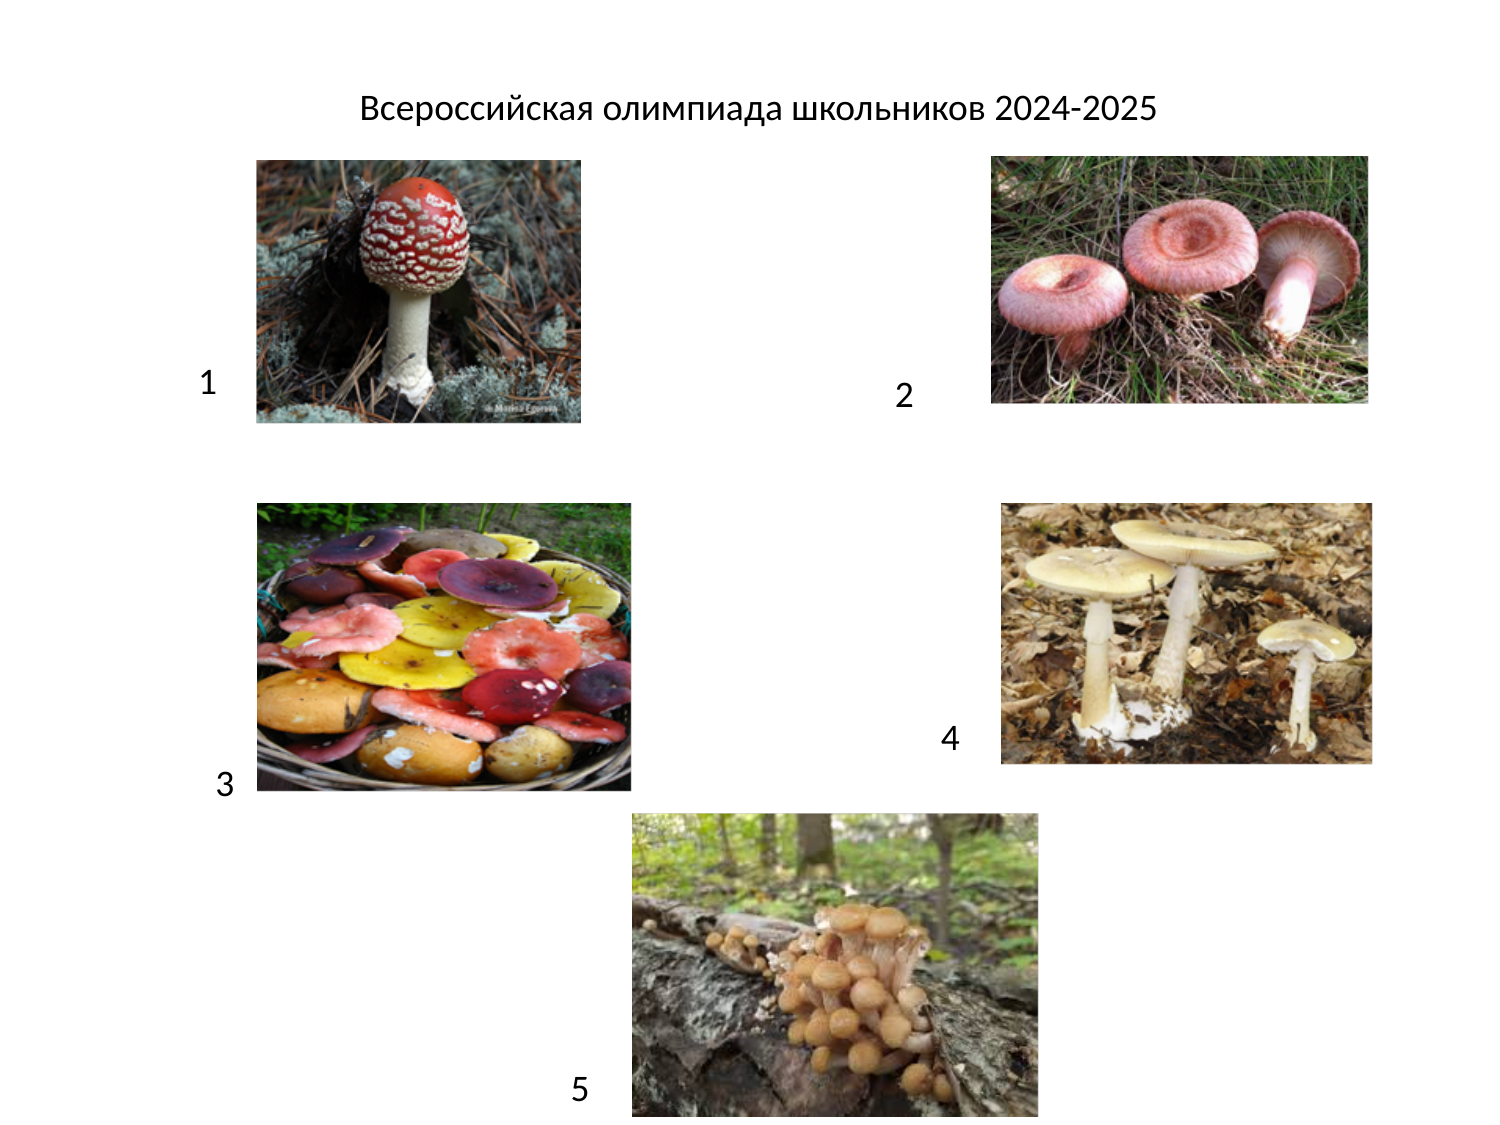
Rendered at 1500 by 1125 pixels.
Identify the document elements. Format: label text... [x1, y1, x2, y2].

picture [1001, 503, 1374, 767]
text_box 1 [183, 349, 233, 410]
text_box 4 [925, 705, 975, 765]
text_box 5 [555, 1056, 605, 1116]
picture [255, 159, 581, 425]
text_box 2 [880, 362, 929, 423]
picture [991, 156, 1371, 408]
picture [632, 811, 1040, 1117]
title Всероссийская олимпиада школьников 2024-2025 [144, 64, 1374, 148]
picture [257, 503, 634, 793]
text_box 3 [200, 751, 251, 812]
